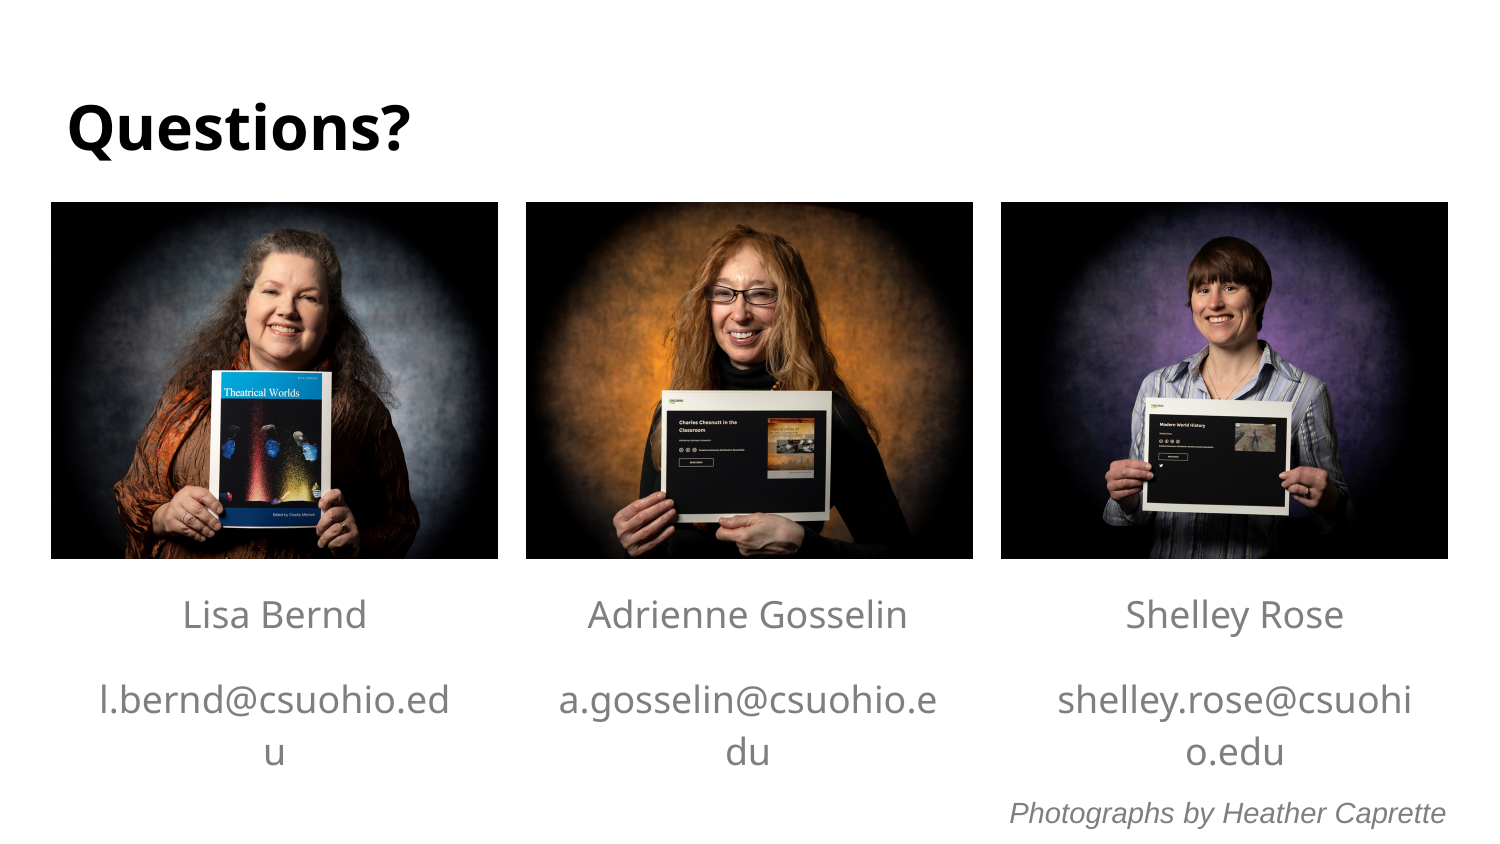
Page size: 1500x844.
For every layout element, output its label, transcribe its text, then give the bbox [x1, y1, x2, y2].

picture [526, 201, 973, 560]
list Shelley Rose shelley.rose@csuohio.edu [1042, 569, 1429, 755]
picture [1001, 201, 1448, 560]
list Lisa Bernd l.bernd@csuohio.edu [81, 569, 469, 755]
title Questions? [51, 72, 1449, 176]
picture [51, 201, 498, 560]
text_box Photographs by Heather Caprette [994, 779, 1477, 835]
list Adrienne Gosselin a.gosselin@csuohio.edu [538, 569, 958, 755]
